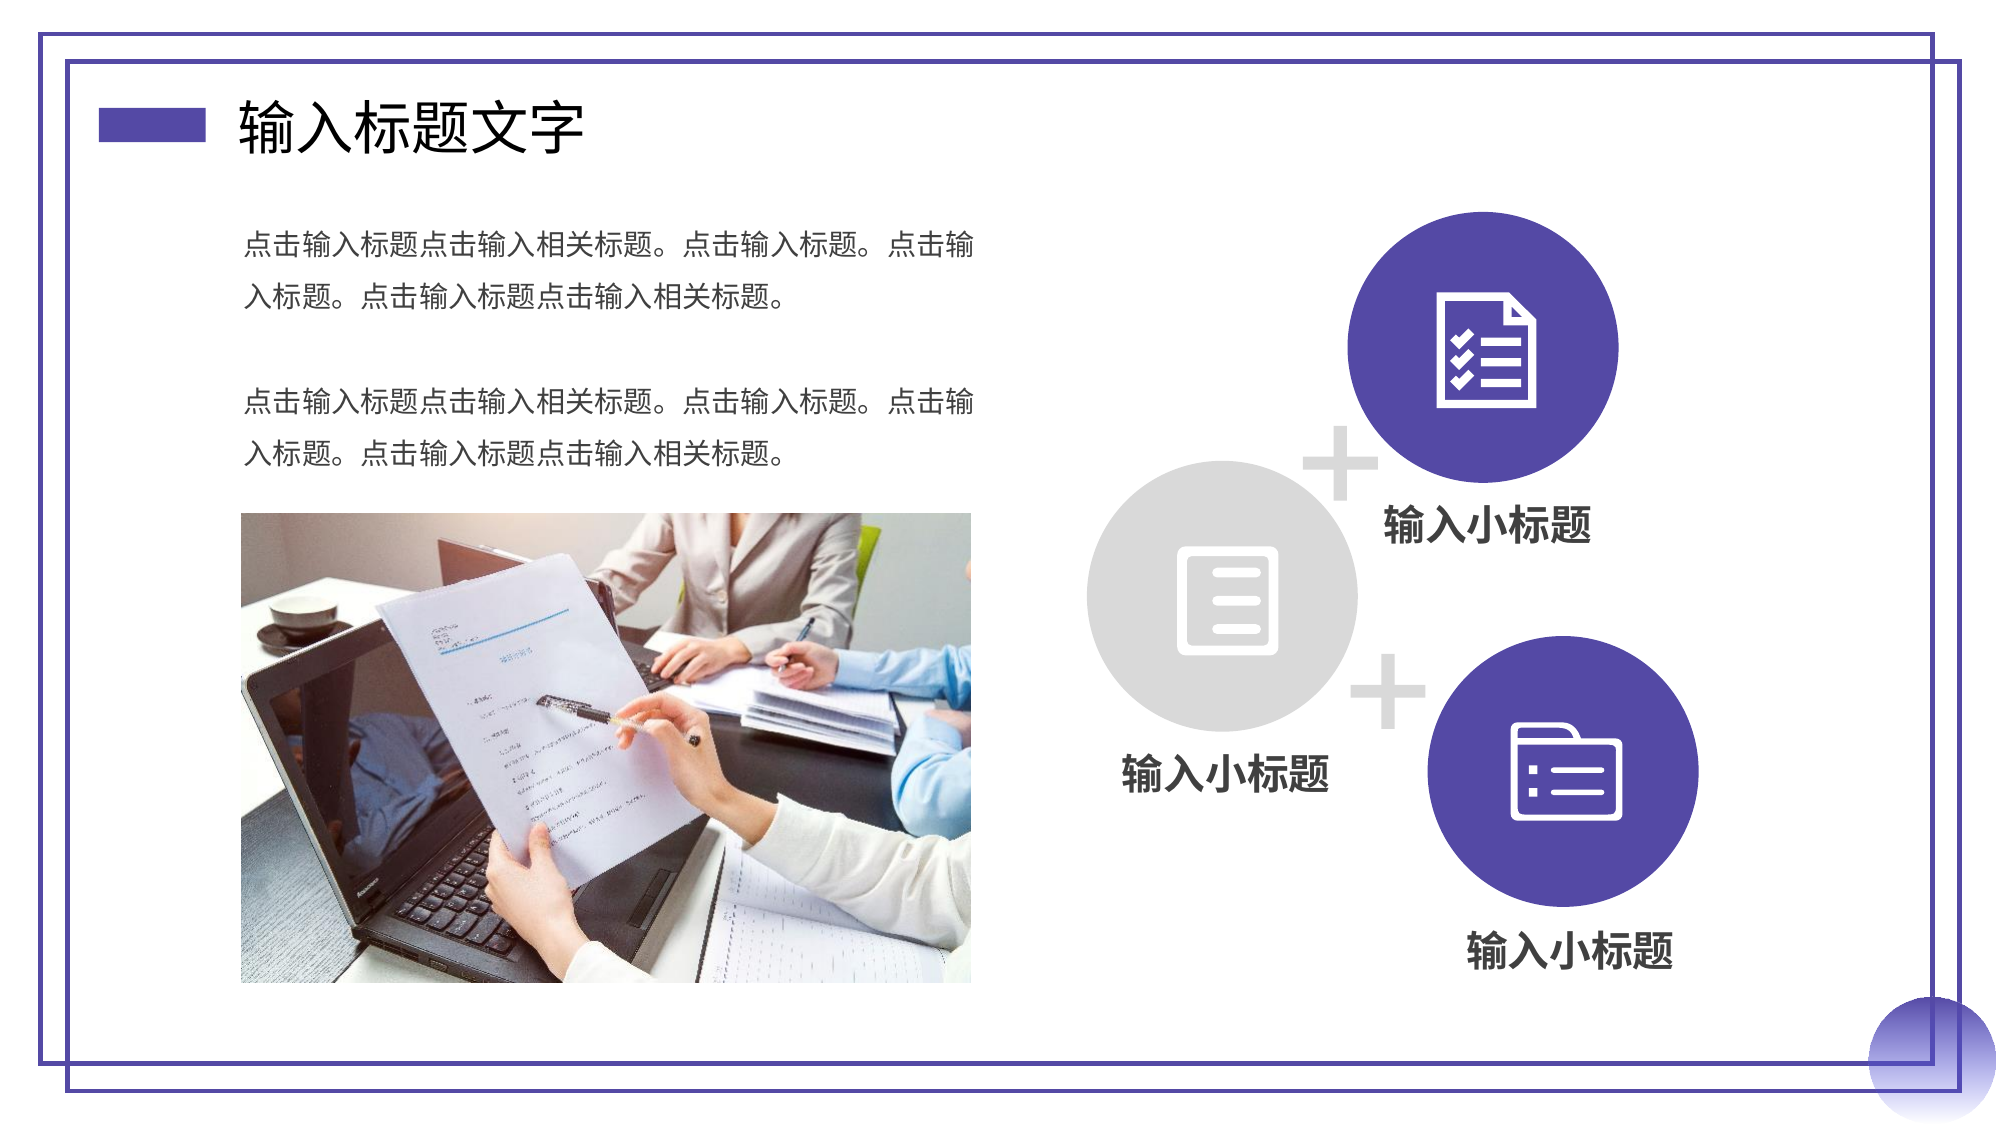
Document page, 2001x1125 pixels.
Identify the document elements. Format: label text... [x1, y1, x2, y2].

text_box [1435, 291, 1538, 410]
text_box [1086, 460, 1358, 732]
text_box [1427, 636, 1699, 907]
text_box [1347, 211, 1619, 483]
picture [241, 513, 971, 983]
text_box 点击输入标题点击输入相关标题。点击输入标题。点击输入标题。点击输入标题点击输入相关标题。 点击输入标题点击输入相关标题。点击输入标题。点击输入标题。点击输入标题点击输入相关标题。 [228, 201, 1004, 479]
text_box 输入小标题 [1107, 740, 1369, 806]
text_box [1302, 425, 1378, 501]
text_box 输入小标题 [1368, 491, 1640, 557]
text_box [1509, 721, 1624, 822]
text_box [1350, 653, 1426, 729]
text_box 输入小标题 [1451, 917, 1699, 983]
text_box [1176, 545, 1280, 657]
